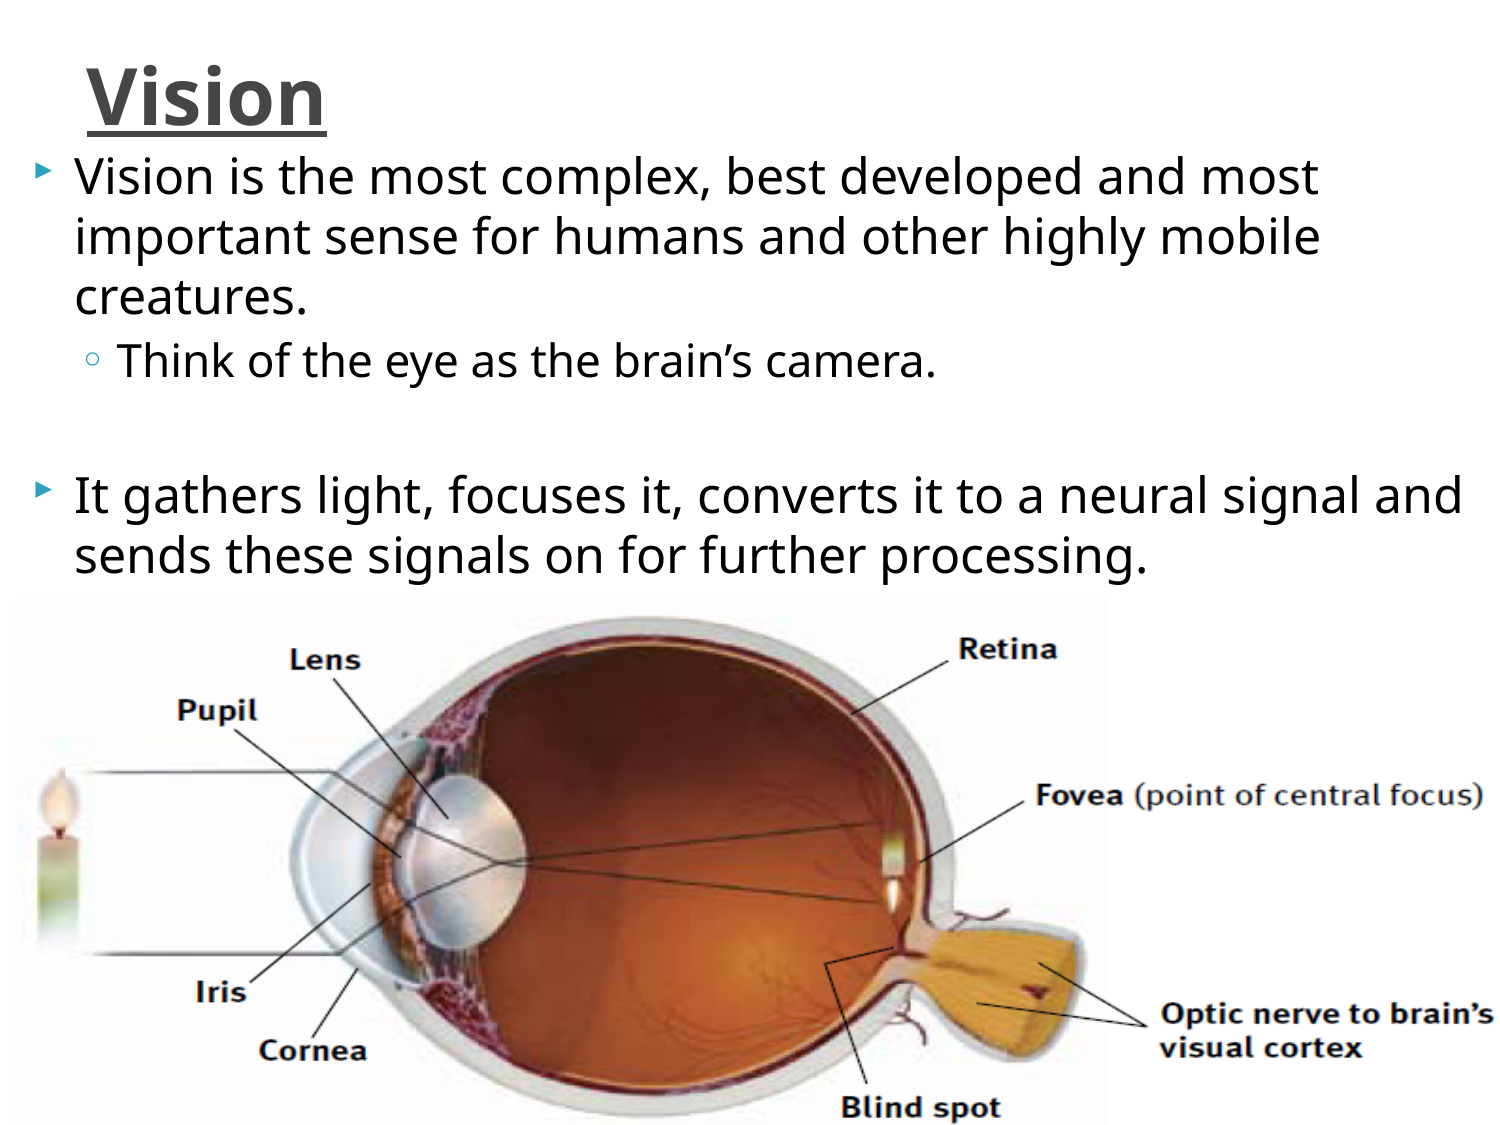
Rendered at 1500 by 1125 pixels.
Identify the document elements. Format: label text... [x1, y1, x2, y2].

title Vision [72, 0, 1423, 188]
picture [0, 587, 1500, 1125]
list Vision is the most complex, best developed and most important sense for humans and other highly mobile creatures. Think of the eye as the brain’s camera. It gathers light, focuses it, converts it to a neural signal and sends these signals on for further processing. [0, 137, 1488, 587]
